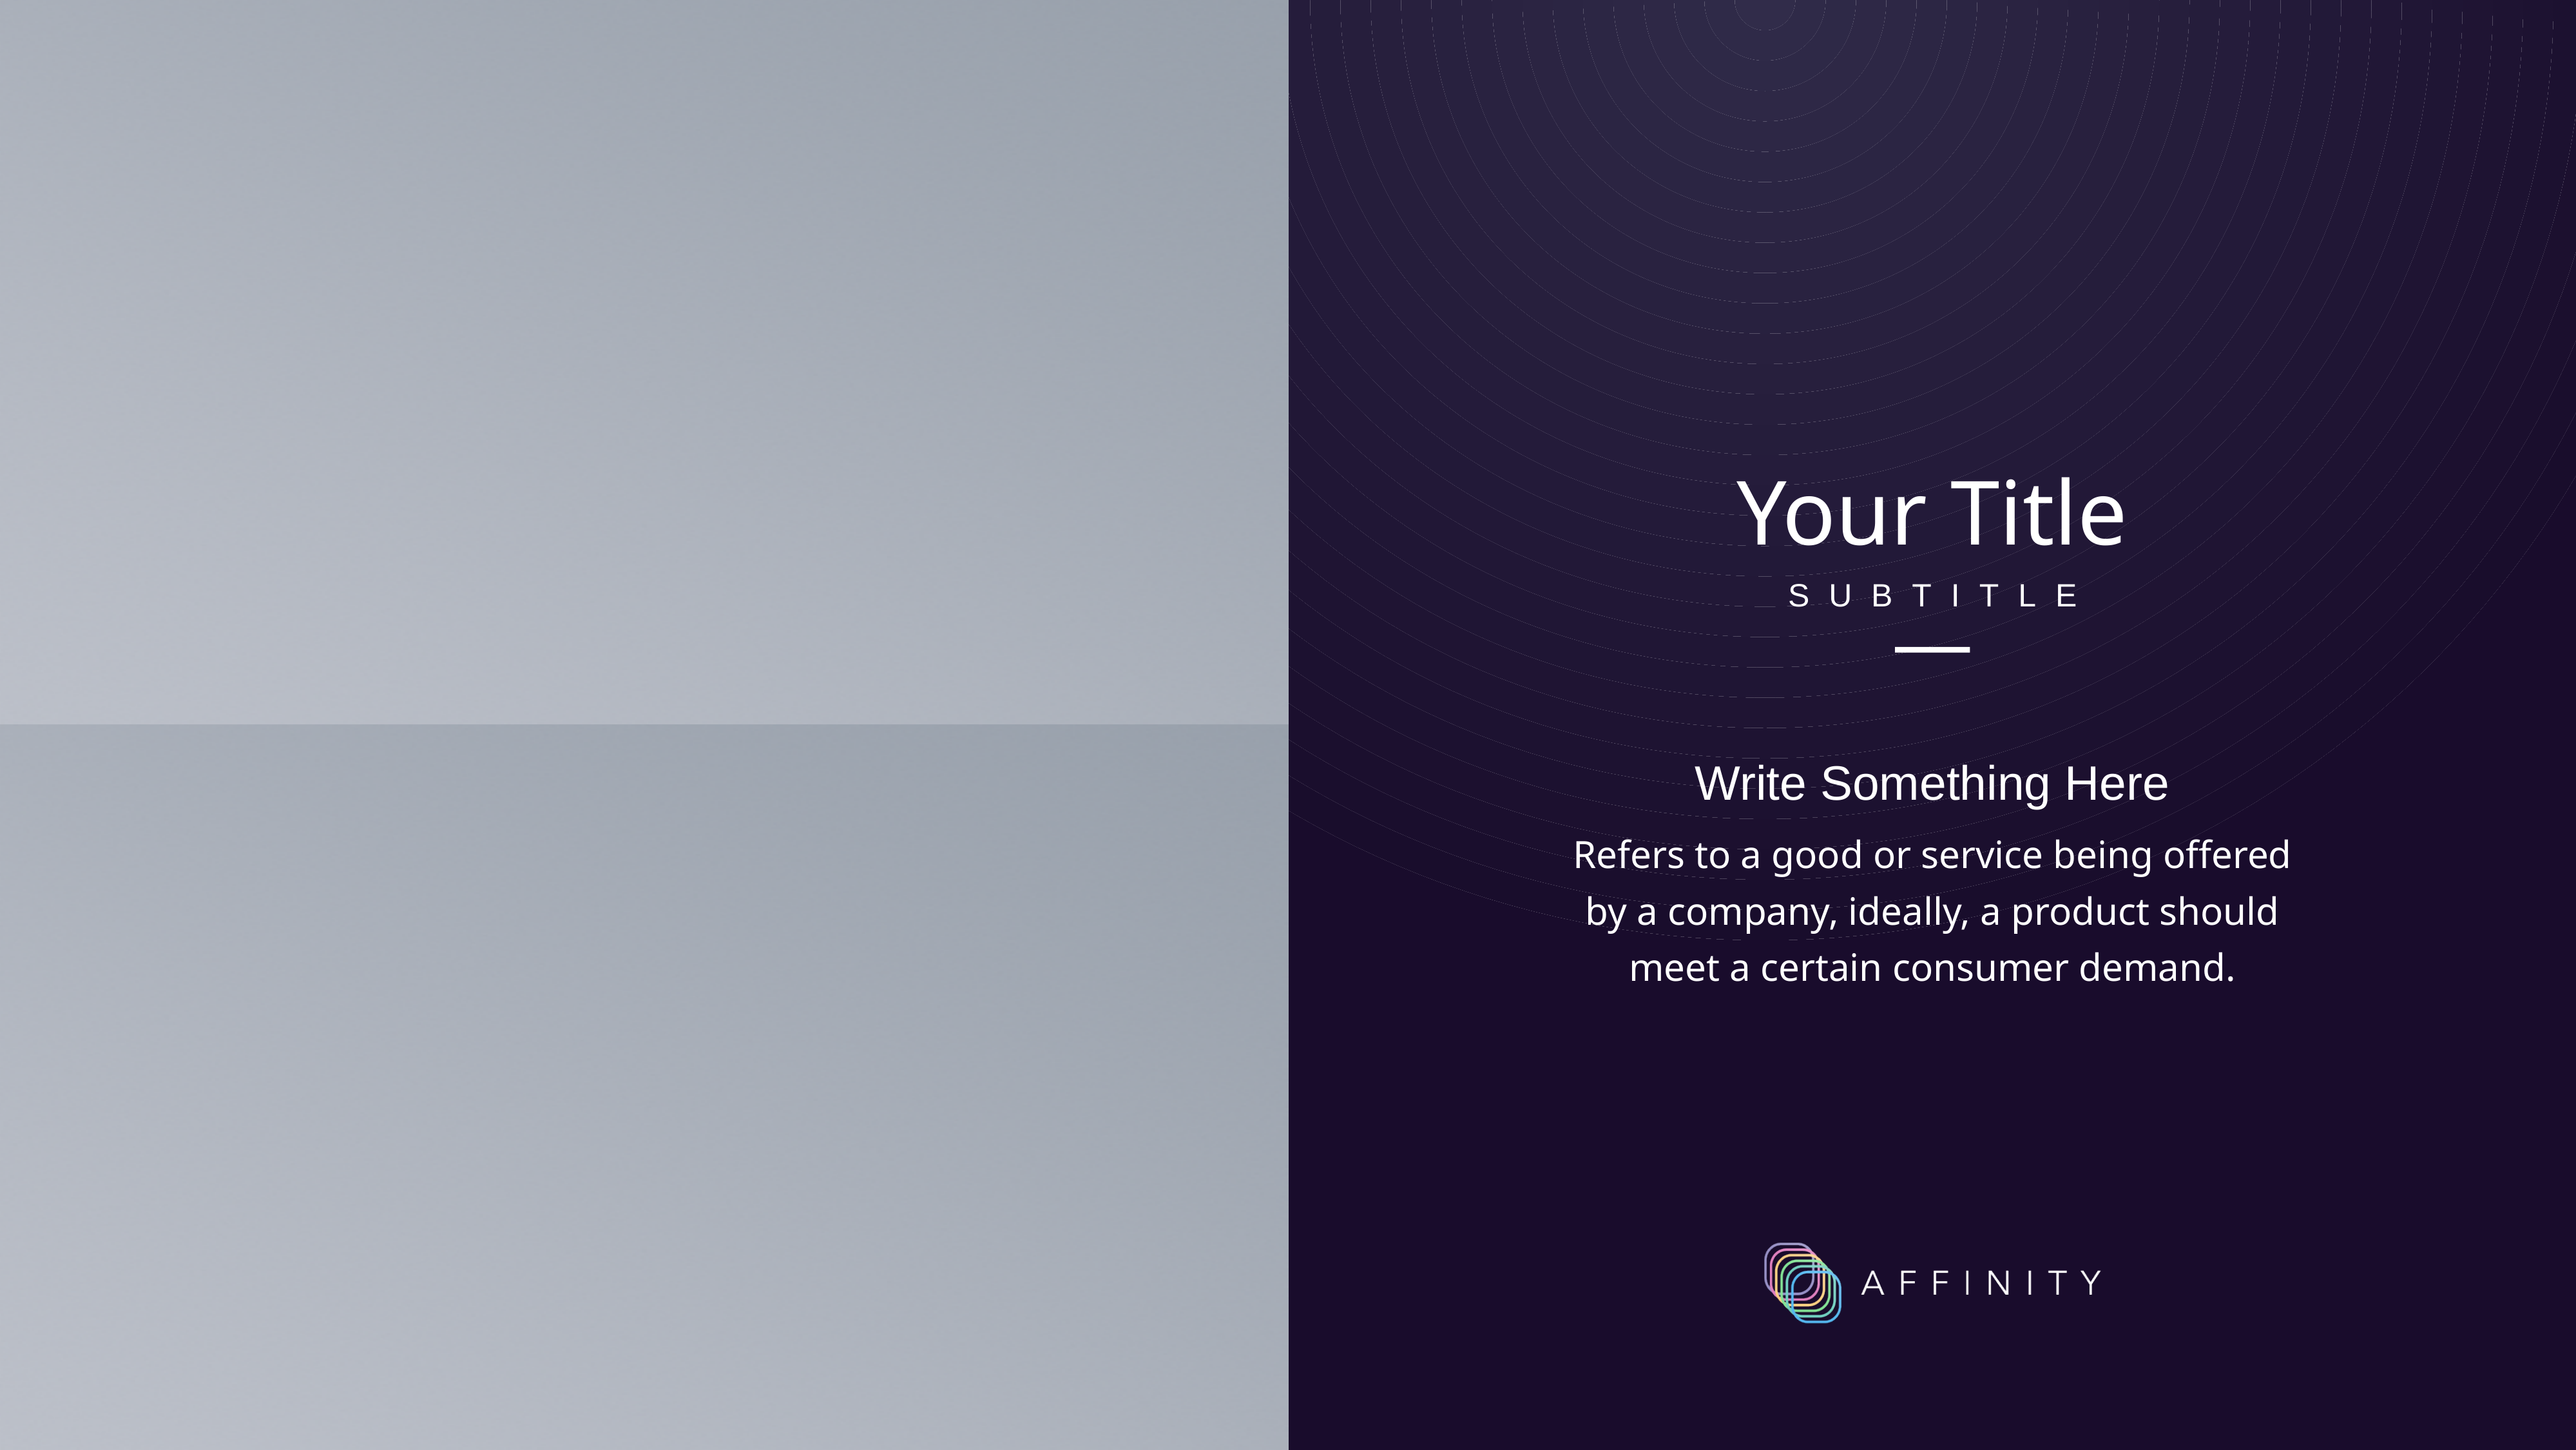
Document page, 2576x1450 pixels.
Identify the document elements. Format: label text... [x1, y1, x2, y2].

text_box Refers to a good or service being offered by a company, ideally, a product should meet a certain consumer demand. [1568, 815, 2297, 994]
text_box Your Title [1364, 451, 2501, 568]
text_box SUBTITLE [1481, 570, 2385, 619]
text_box [1895, 646, 1970, 653]
picture [0, 0, 1289, 1450]
text_box Write Something Here [1525, 747, 2340, 815]
picture [1762, 1240, 2103, 1327]
